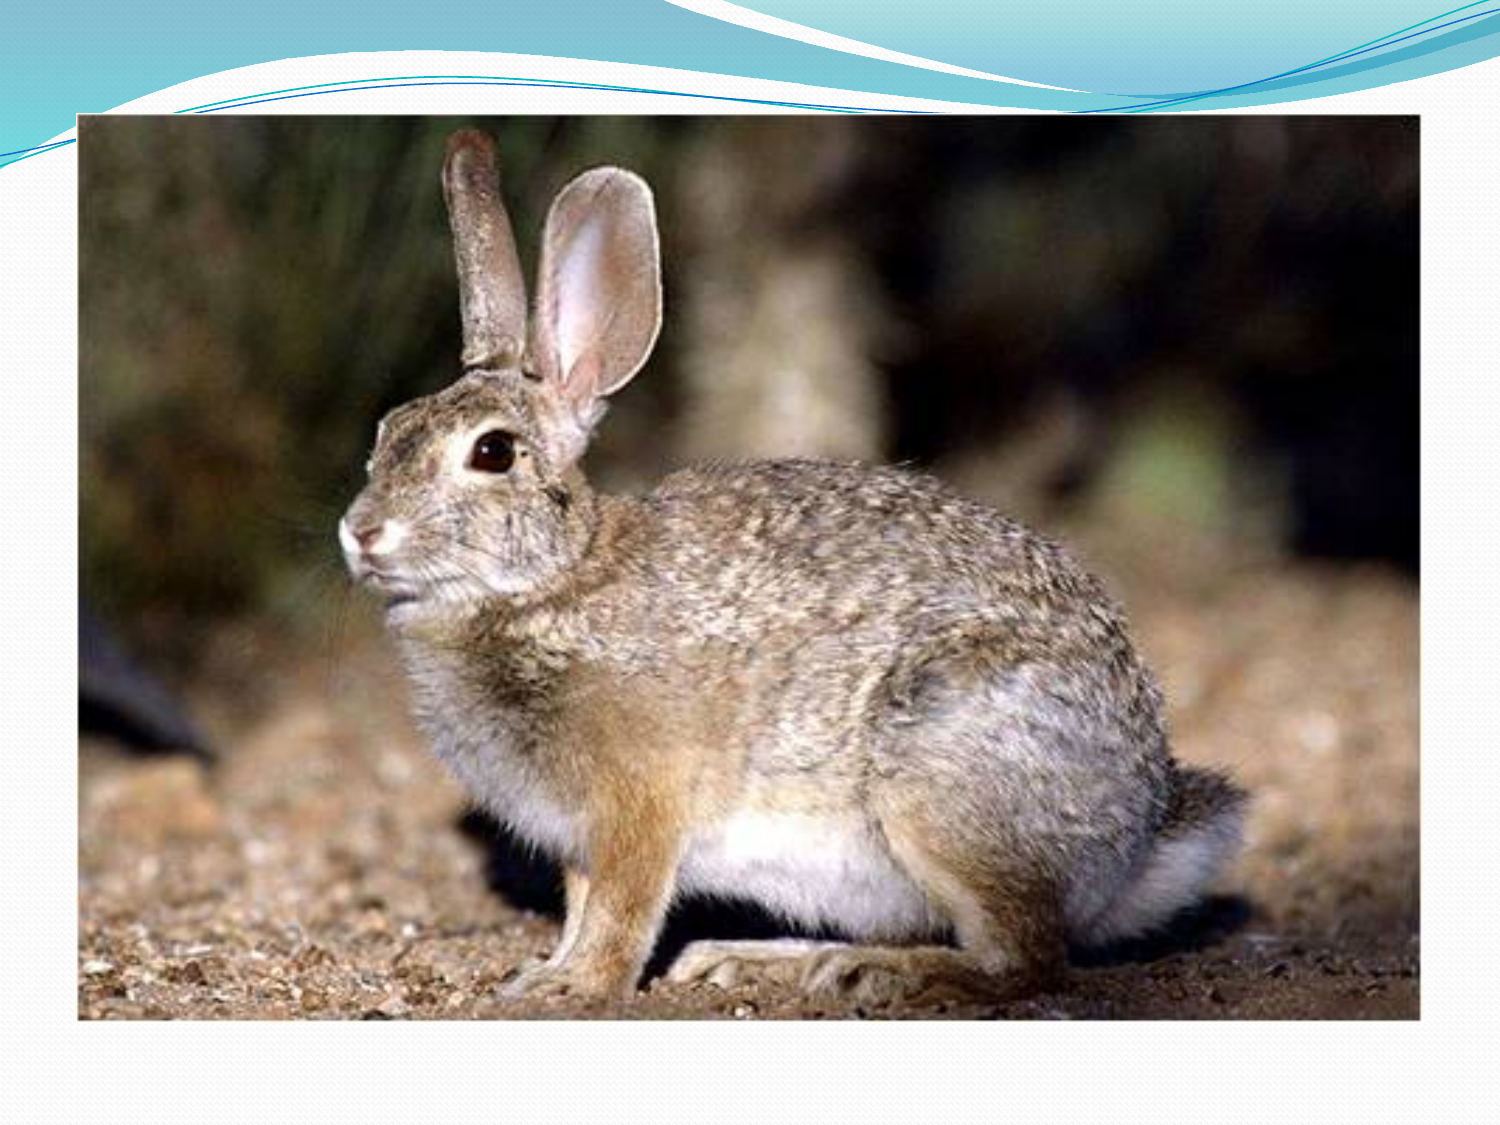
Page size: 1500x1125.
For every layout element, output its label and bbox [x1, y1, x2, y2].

list [76, 113, 1424, 1024]
